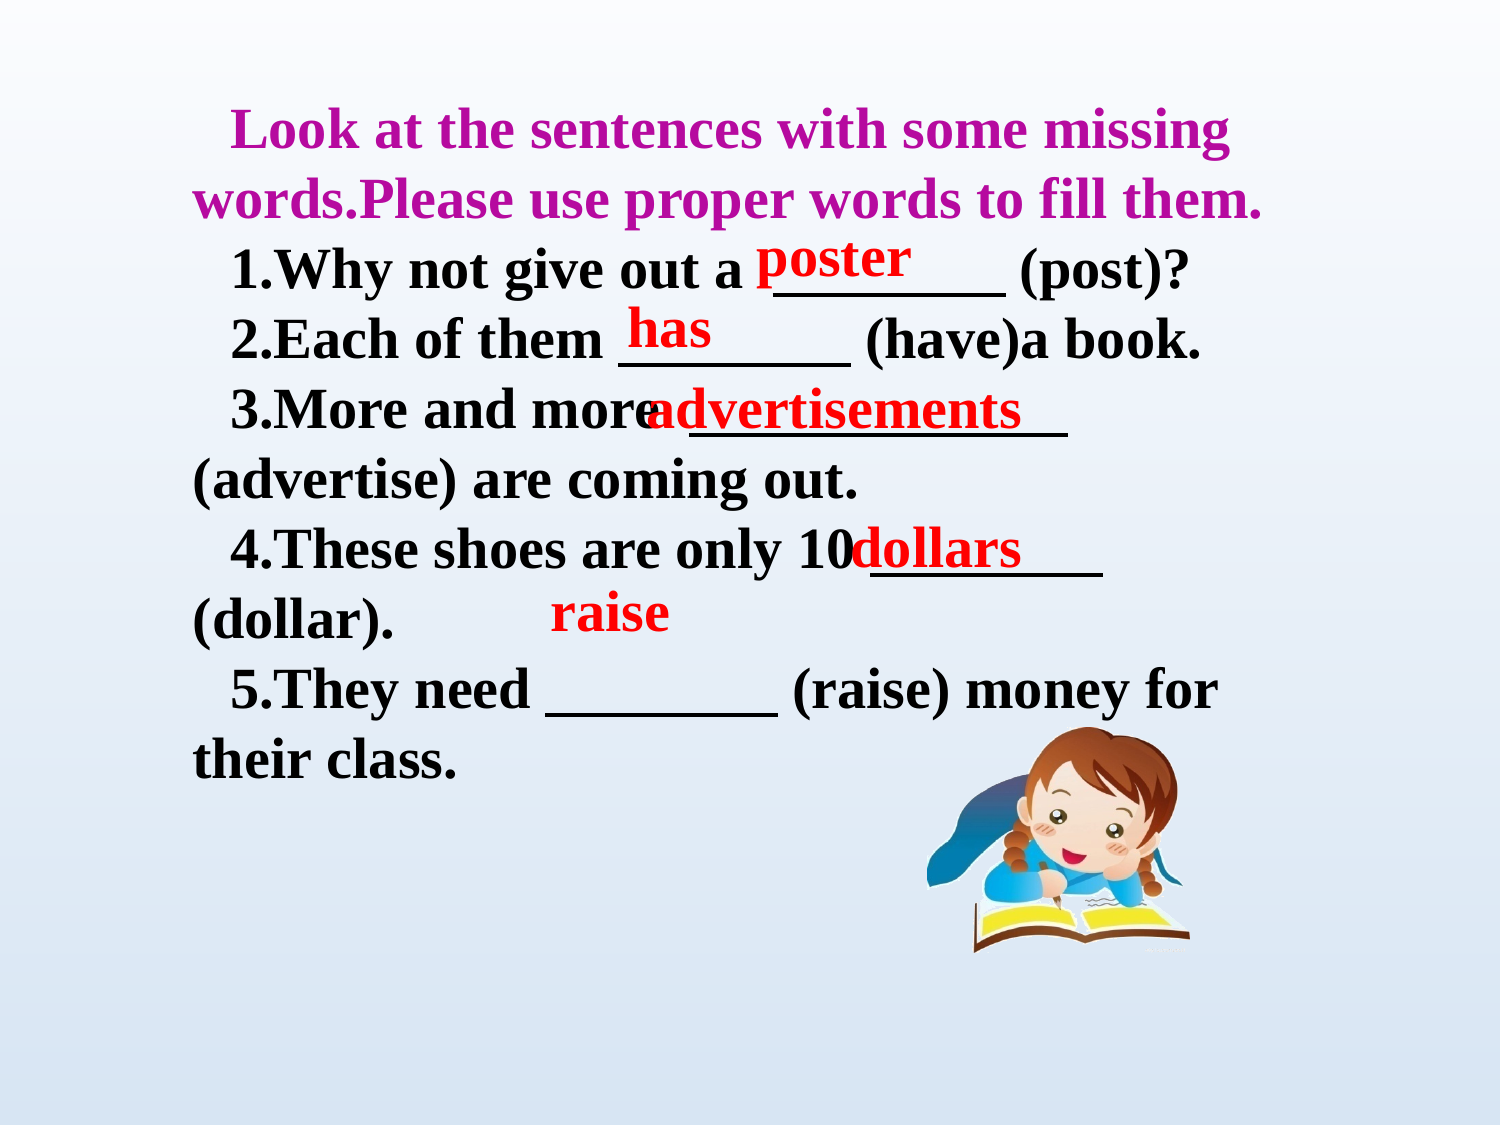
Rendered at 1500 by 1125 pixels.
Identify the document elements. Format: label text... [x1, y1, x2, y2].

text_box dollars [835, 501, 1038, 587]
picture [927, 727, 1190, 953]
text_box poster [741, 211, 928, 296]
text_box raise [535, 565, 686, 651]
text_box advertisements [631, 362, 1038, 448]
text_box has [612, 282, 728, 367]
text_box Look at the sentences with some missing words.Please use proper words to fill them. 1.Why not give out a (post)? 2.Each of them (have)a book. 3.More and more (advertise) are coming out. 4.These shoes are only 10 (dollar). 5.They need (raise) money for their class. [177, 82, 1322, 798]
